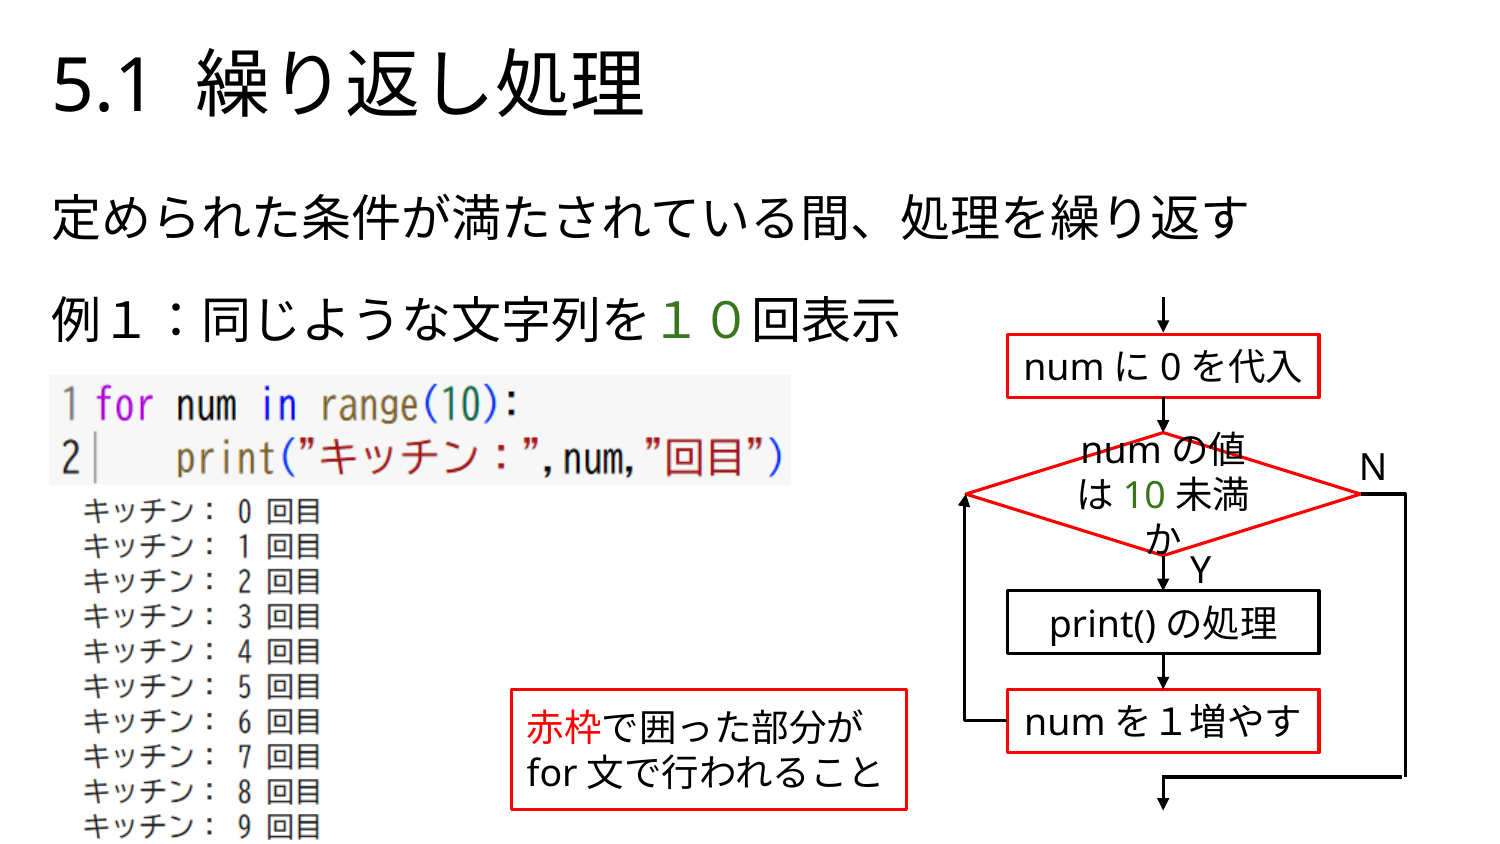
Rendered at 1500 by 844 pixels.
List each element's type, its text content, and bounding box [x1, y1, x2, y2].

text_box Y [1174, 531, 1230, 607]
text_box numに0を代入 [1007, 334, 1320, 398]
text_box N [1344, 428, 1399, 504]
text_box numを１増やす [1007, 689, 1320, 753]
text_box 例１：同じような文字列を１０回表示 [36, 273, 932, 364]
title 5.1 繰り返し処理 [36, 21, 1435, 131]
text_box 赤枠で囲った部分が for文で行われること [511, 689, 907, 810]
picture [76, 495, 330, 844]
text_box numの値は10未満か [972, 433, 1344, 556]
text_box print()の処理 [1012, 590, 1320, 654]
text_box 定められた条件が満たされている間、処理を繰り返す [36, 171, 1328, 262]
picture [49, 375, 792, 485]
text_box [1360, 493, 1406, 778]
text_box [965, 493, 1008, 721]
